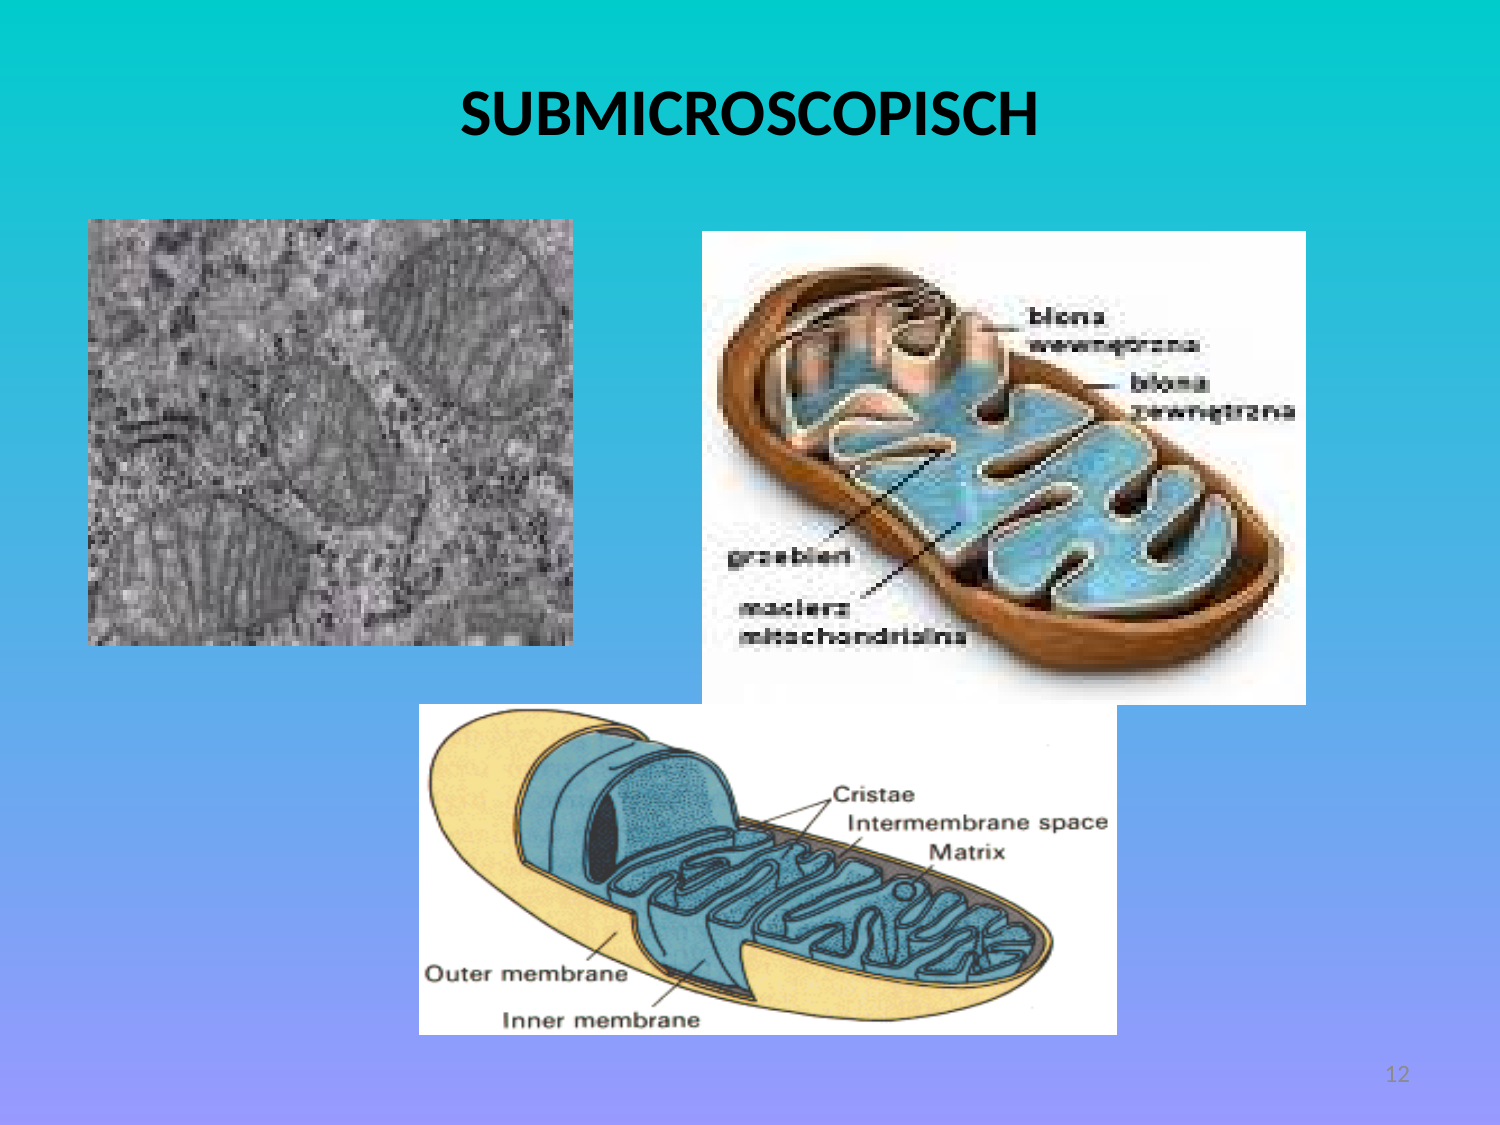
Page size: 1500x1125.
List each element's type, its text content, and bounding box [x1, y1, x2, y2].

picture [88, 219, 574, 646]
picture [418, 231, 1306, 1036]
slide_number 12 [1074, 1042, 1425, 1103]
title SUBMICROSCOPISCH [75, 45, 1425, 173]
